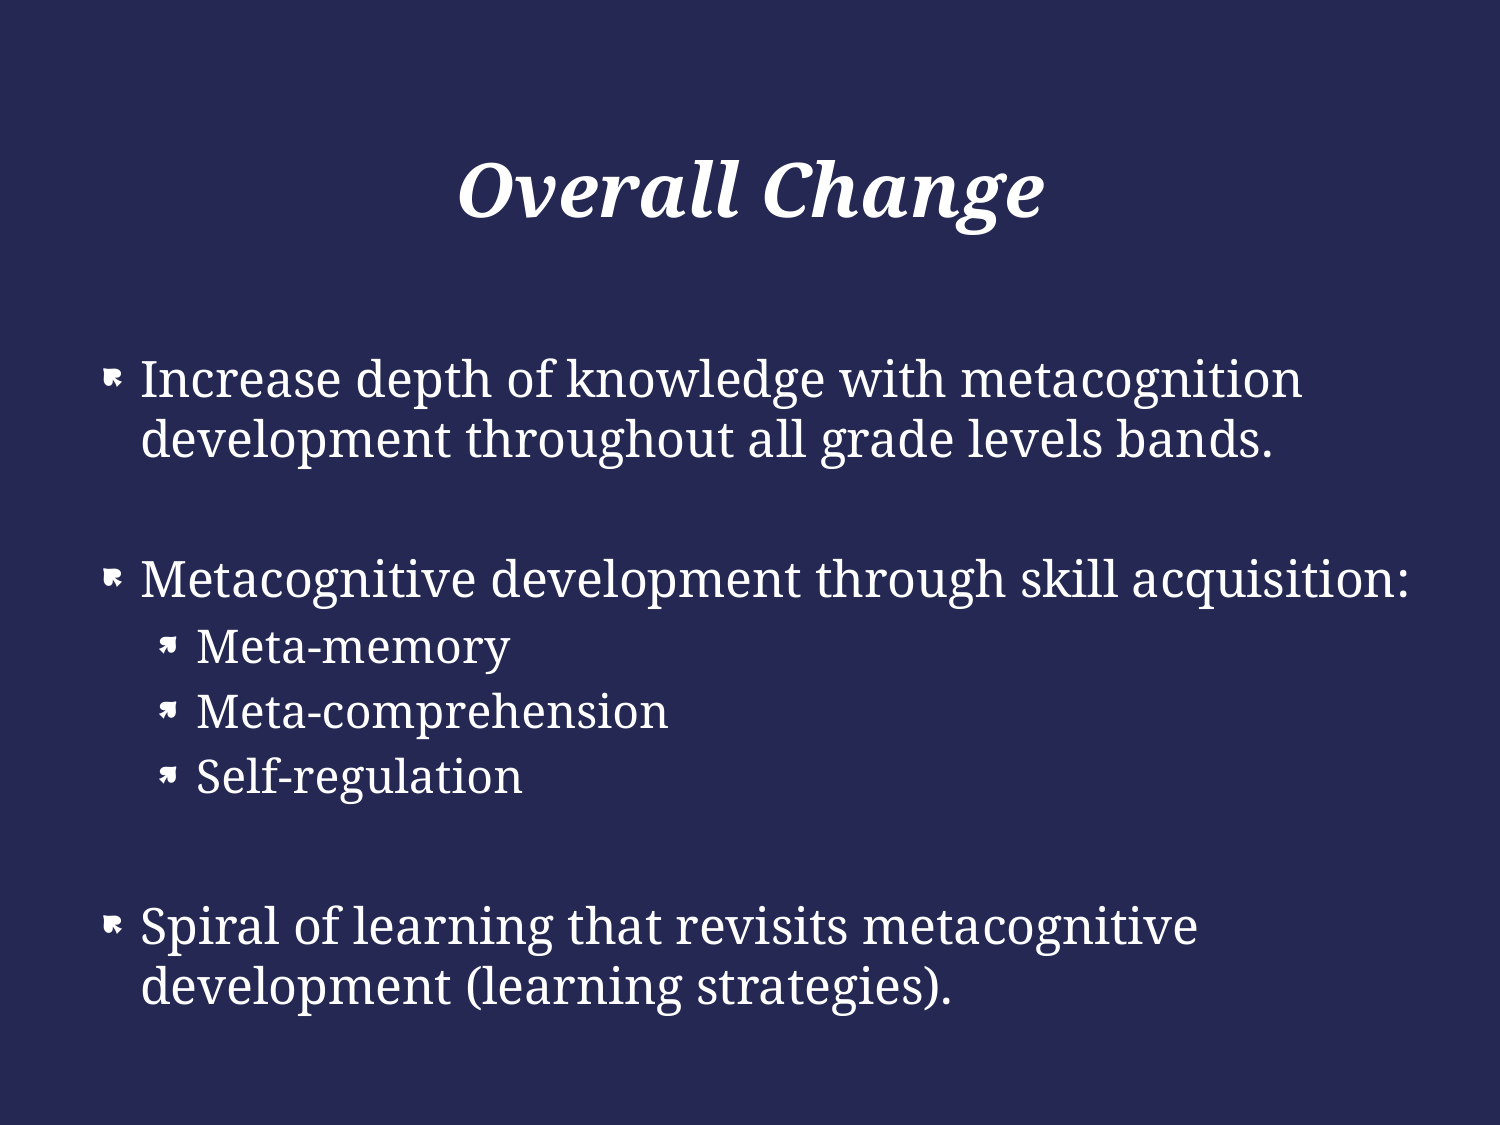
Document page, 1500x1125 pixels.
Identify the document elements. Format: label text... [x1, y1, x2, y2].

title Overall Change [0, 89, 1500, 240]
list Increase depth of knowledge with metacognition development throughout all grade levels bands. Metacognitive development through skill acquisition: Meta-memory Meta-comprehension Self-regulation Spiral of learning that revisits metacognitive development (learning strategies). [83, 269, 1440, 1033]
